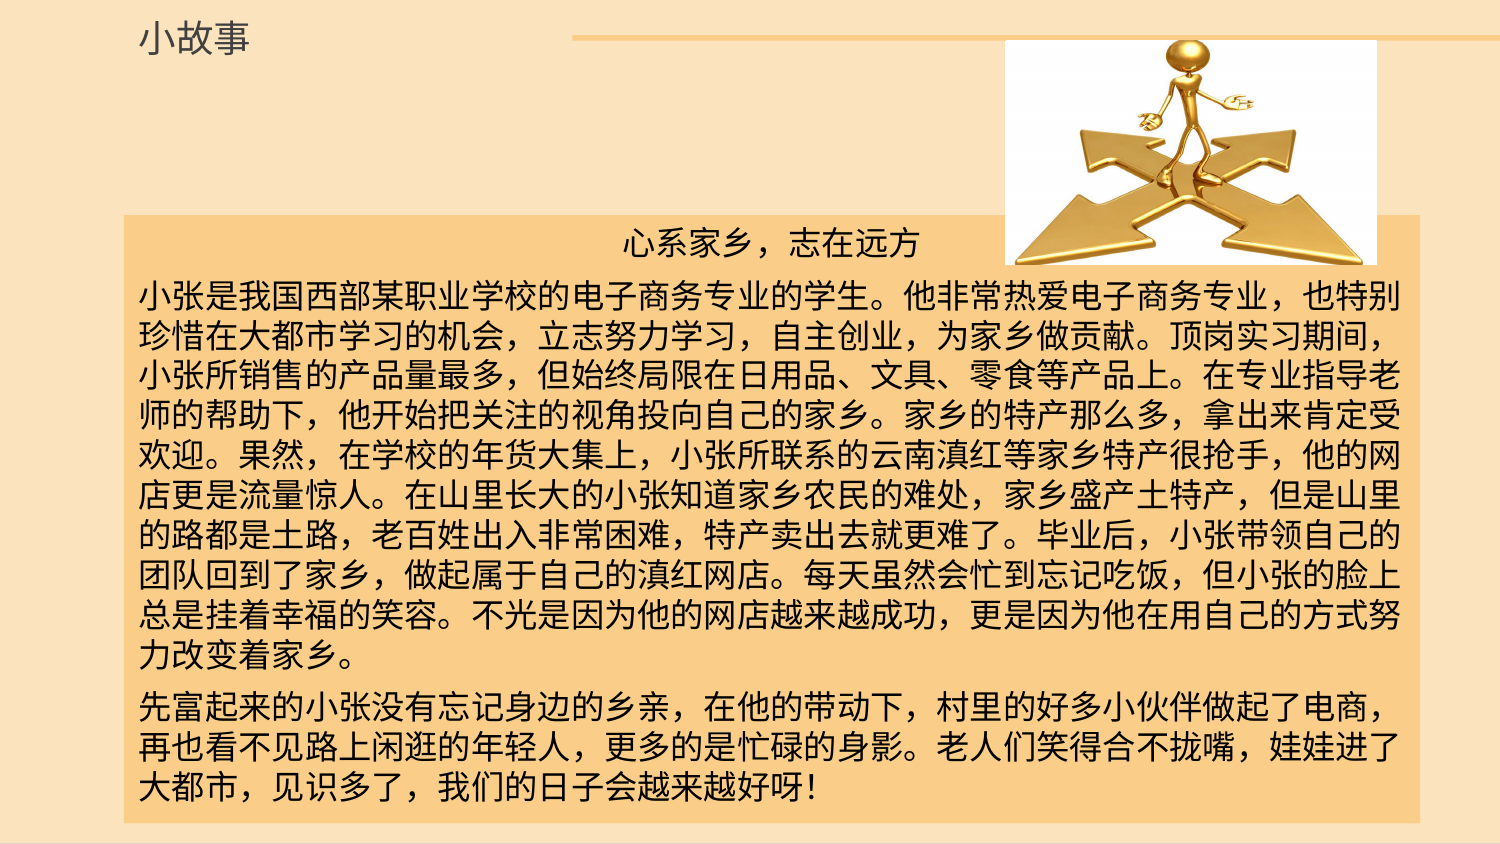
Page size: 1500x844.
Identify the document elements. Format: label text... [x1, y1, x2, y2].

text_box [123, 214, 1421, 824]
text_box 心系家乡，志在远方 小张是我国西部某职业学校的电子商务专业的学生。他非常热爱电子商务专业，也特别珍惜在大都市学习的机会，立志努力学习，自主创业，为家乡做贡献。顶岗实习期间，小张所销售的产品量最多，但始终局限在日用品、文具、零食等产品上。在专业指导老师的帮助下，他开始把关注的视角投向自己的家乡。家乡的特产那么多，拿出来肯定受欢迎。果然，在学校的年货大集上，小张所联系的云南滇红等家乡特产很抢手，他的网店更是流量惊人。在山里长大的小张知道家乡农民的难处，家乡盛产土特产，但是山里的路都是土路，老百姓出入非常困难，特产卖出去就更难了。毕业后，小张带领自己的团队回到了家乡，做起属于自己的滇红网店。每天虽然会忙到忘记吃饭，但小张的脸上总是挂着幸福的笑容。不光是因为他的网店越来越成功，更是因为他在用自己的方式努力改变着家乡。 先富起来的小张没有忘记身边的乡亲，在他的带动下，村里的好多小伙伴做起了电商，再也看不见路上闲逛的年轻人，更多的是忙碌的身影。老人们笑得合不拢嘴，娃娃进了大都市，见识多了，我们的日子会越来越好呀！ [123, 215, 1420, 814]
picture [0, 0, 1500, 844]
text_box [571, 34, 1500, 42]
text_box 小故事 [123, 7, 607, 68]
